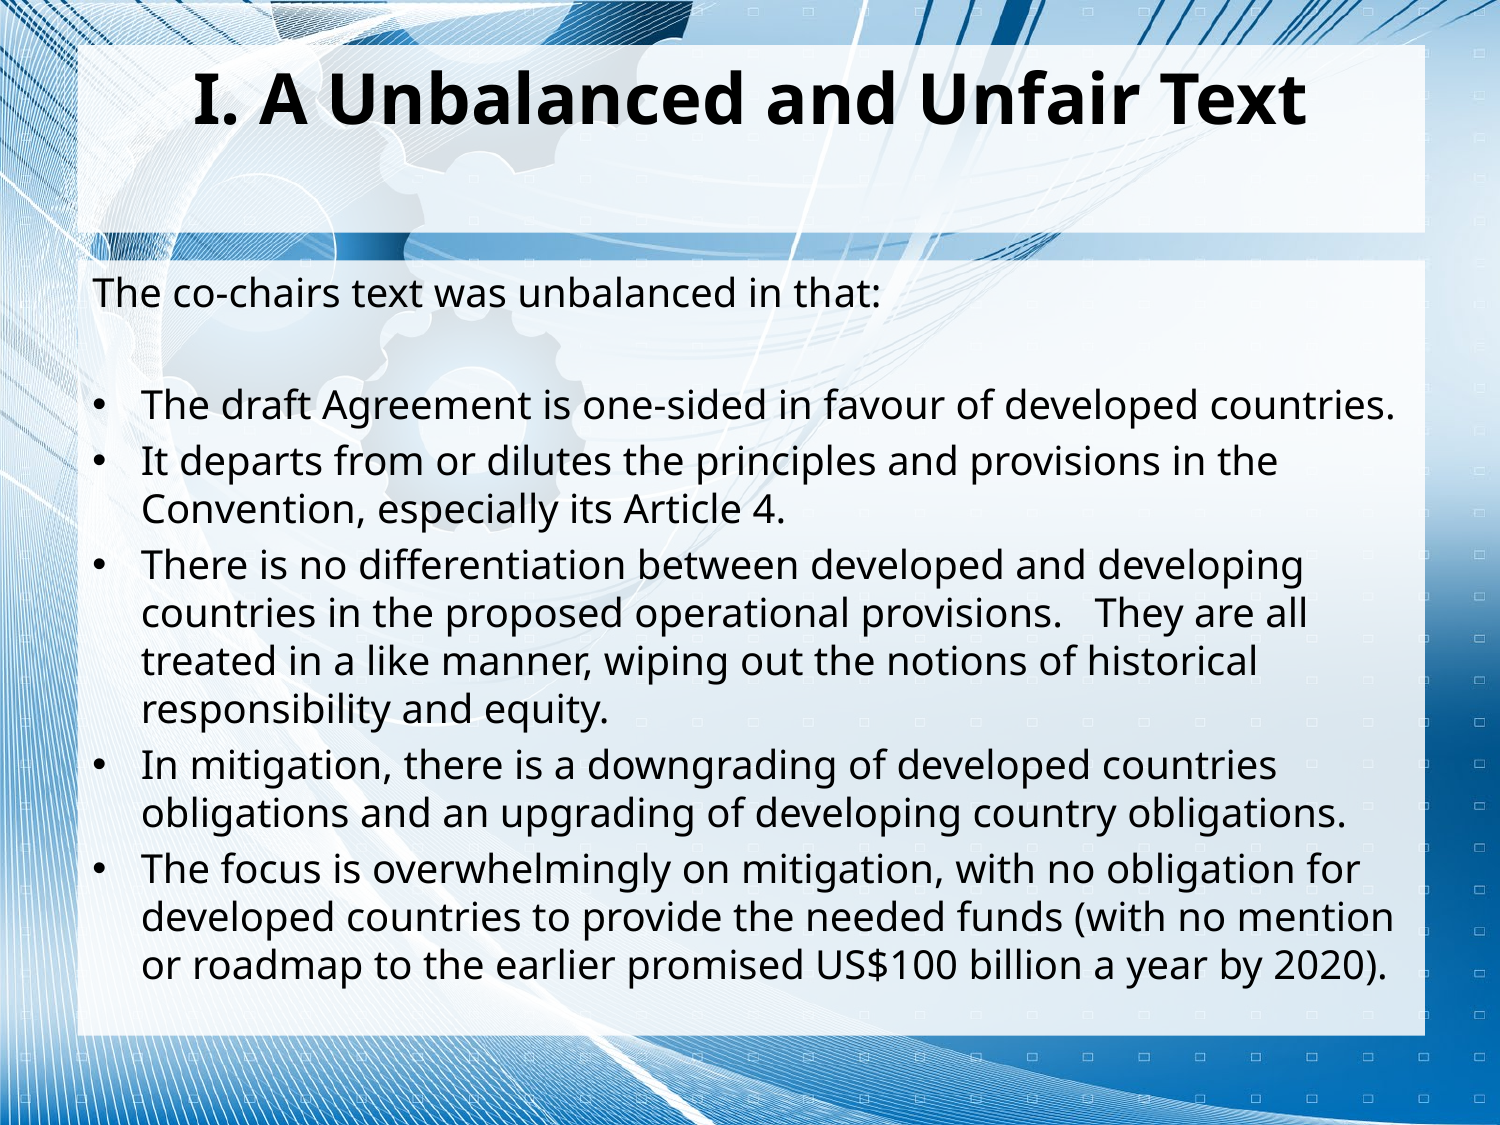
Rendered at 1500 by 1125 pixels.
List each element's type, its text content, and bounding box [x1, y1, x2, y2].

list The co-chairs text was unbalanced in that: The draft Agreement is one-sided in favour of developed countries. It departs from or dilutes the principles and provisions in the Convention, especially its Article 4. There is no differentiation between developed and developing countries in the proposed operational provisions. They are all treated in a like manner, wiping out the notions of historical responsibility and equity. In mitigation, there is a downgrading of developed countries obligations and an upgrading of developing country obligations. The focus is overwhelmingly on mitigation, with no obligation for developed countries to provide the needed funds (with no mention or roadmap to the earlier promised US$100 billion a year by 2020). [77, 260, 1425, 1036]
title I. A Unbalanced and Unfair Text [77, 45, 1425, 233]
picture [0, 0, 1500, 1125]
